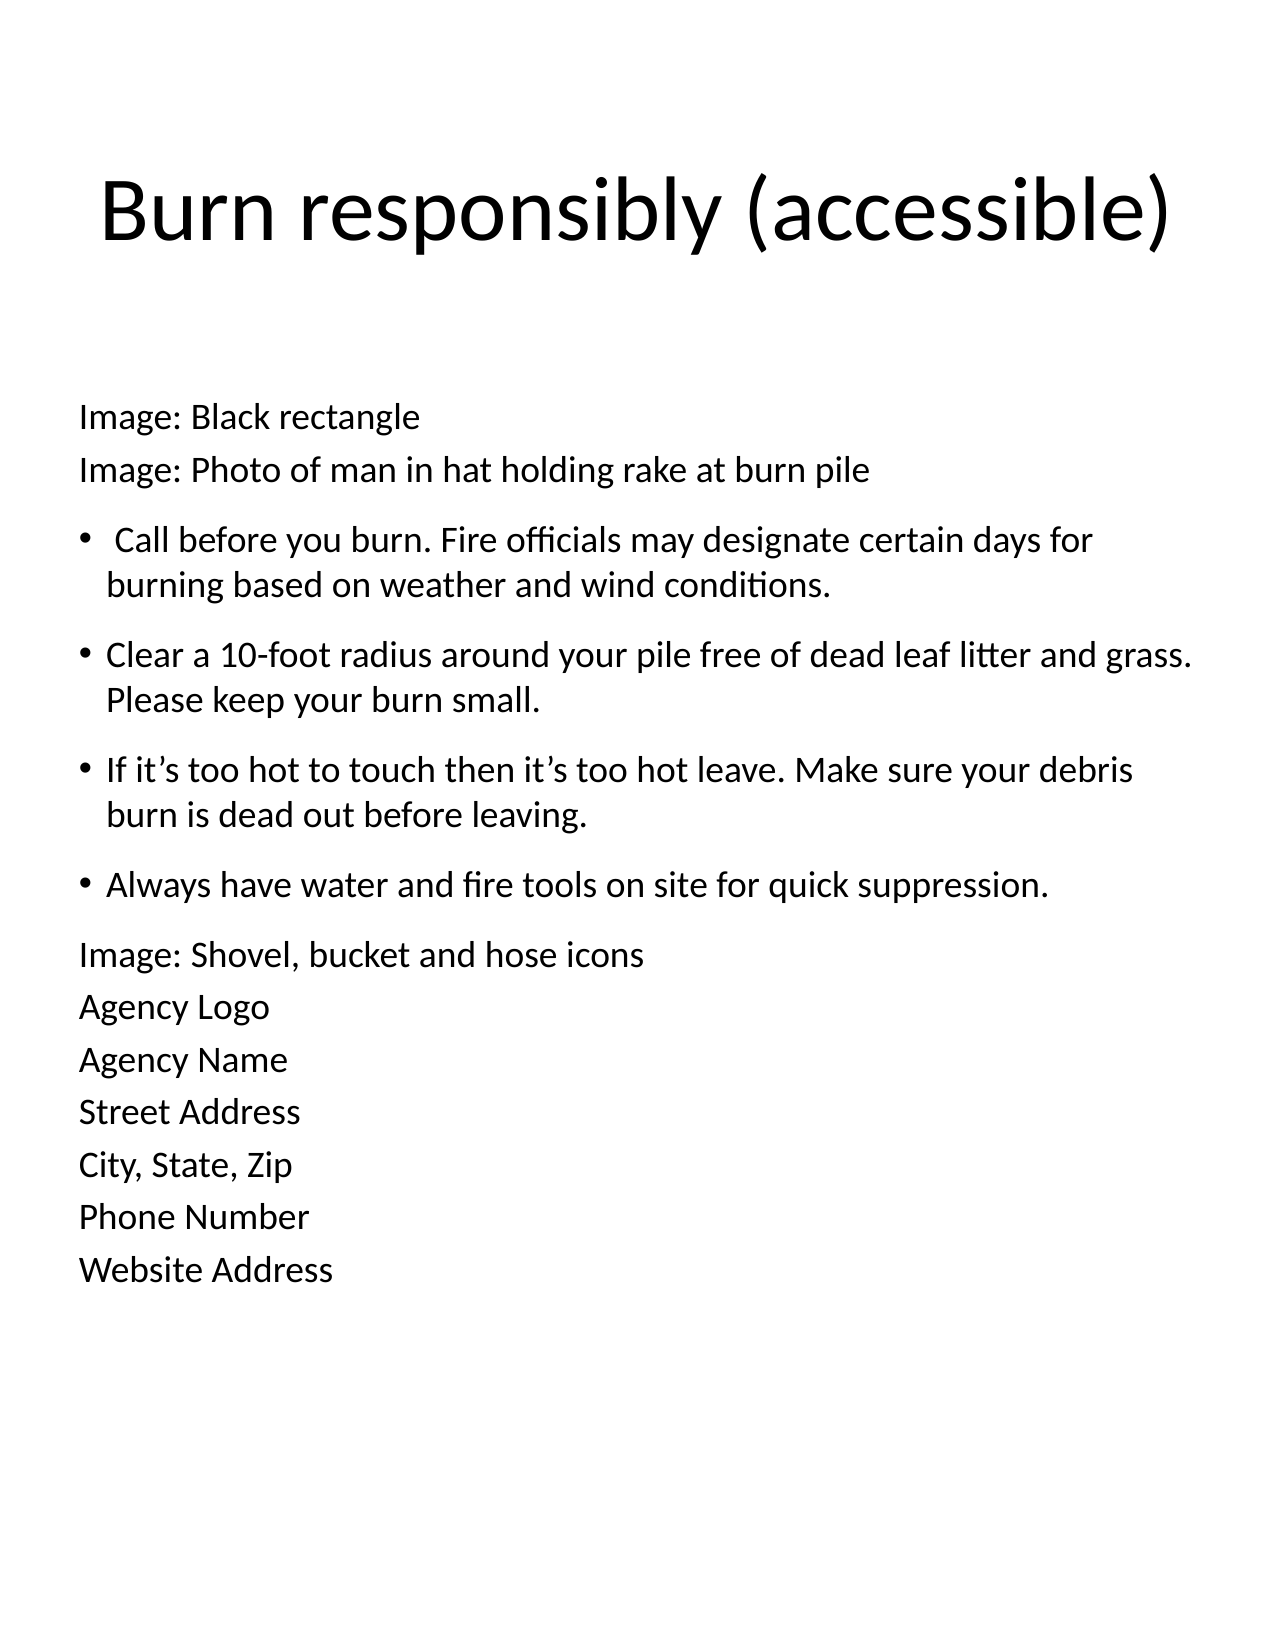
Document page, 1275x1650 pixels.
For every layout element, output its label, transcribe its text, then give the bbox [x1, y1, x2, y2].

title Burn responsibly (accessible) [63, 66, 1212, 342]
list Image: Black rectangle Image: Photo of man in hat holding rake at burn pile Call before you burn. Fire officials may designate certain days for burning based on weather and wind conditions. Clear a 10-foot radius around your pile free of dead leaf litter and grass. Please keep your burn small. If it’s too hot to touch then it’s too hot leave. Make sure your debris burn is dead out before leaving. Always have water and fire tools on site for quick suppression. Image: Shovel, bucket and hose icons Agency Logo Agency Name Street Address City, State, Zip Phone Number Website Address [63, 384, 1212, 1306]
